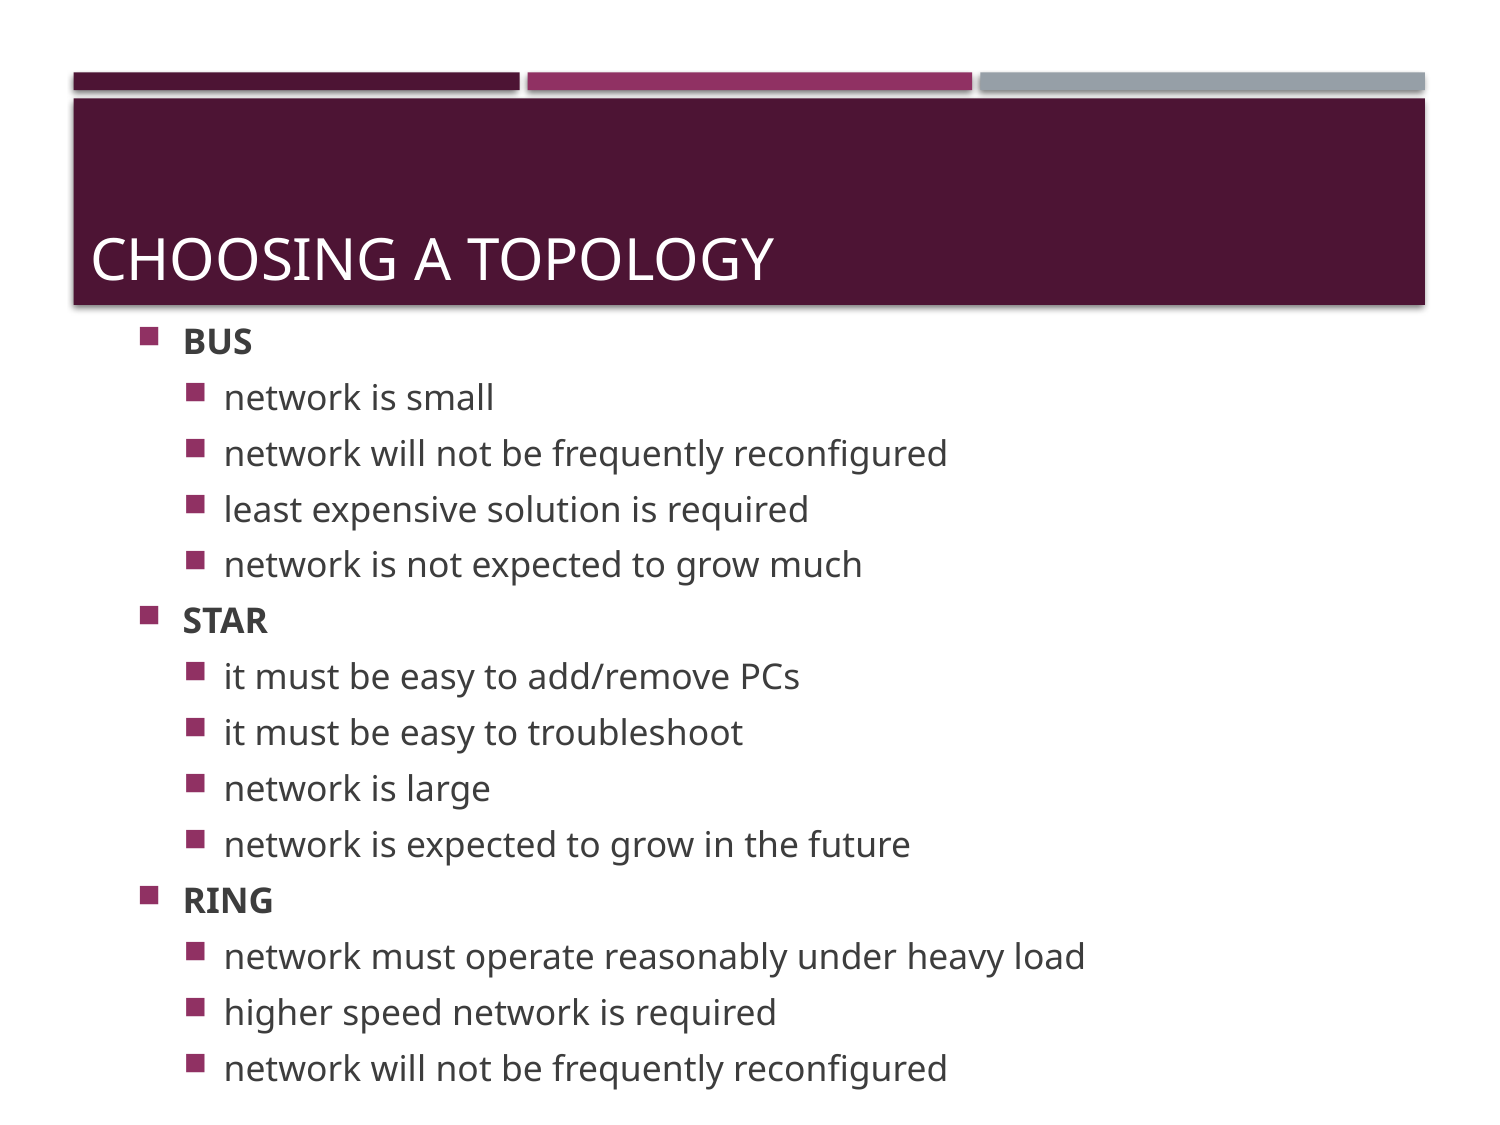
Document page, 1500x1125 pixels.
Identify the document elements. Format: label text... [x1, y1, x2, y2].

list BUS network is small network will not be frequently reconfigured least expensive solution is required network is not expected to grow much STAR it must be easy to add/remove PCs it must be easy to troubleshoot network is large network is expected to grow in the future RING network must operate reasonably under heavy load higher speed network is required network will not be frequently reconfigured [72, 312, 1348, 1100]
title Choosing a Topology [75, 162, 1350, 300]
